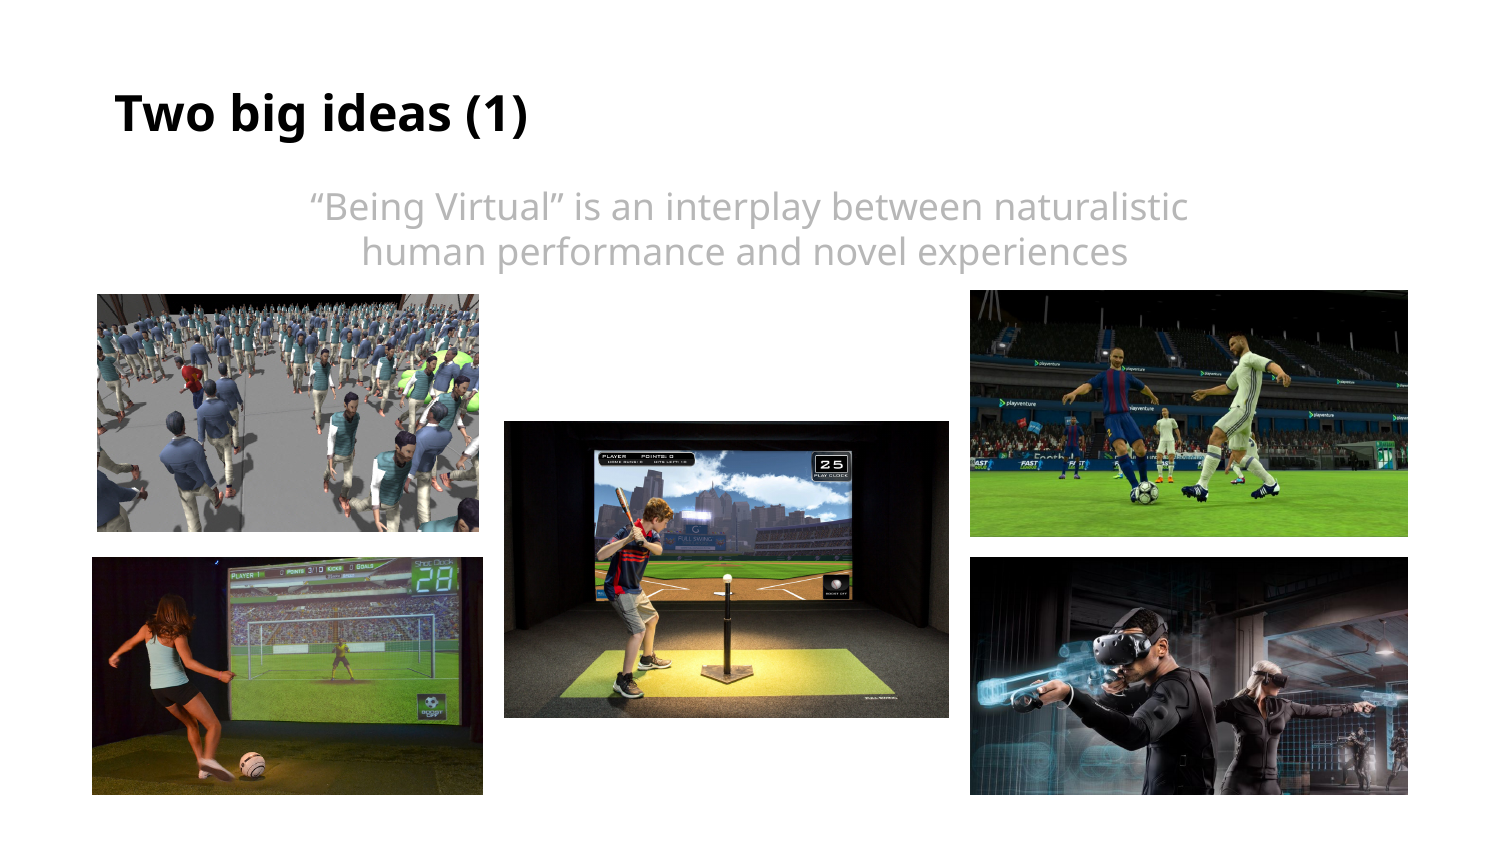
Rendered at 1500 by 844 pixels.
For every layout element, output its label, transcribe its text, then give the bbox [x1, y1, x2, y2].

picture [96, 294, 479, 533]
picture [969, 290, 1408, 537]
picture [970, 556, 1408, 795]
picture [92, 556, 484, 795]
picture [504, 421, 949, 718]
text_box “Being Virtual” is an interplay between naturalistic human performance and novel experiences [262, 168, 1238, 282]
text_box Two big ideas (1) [99, 66, 1151, 180]
